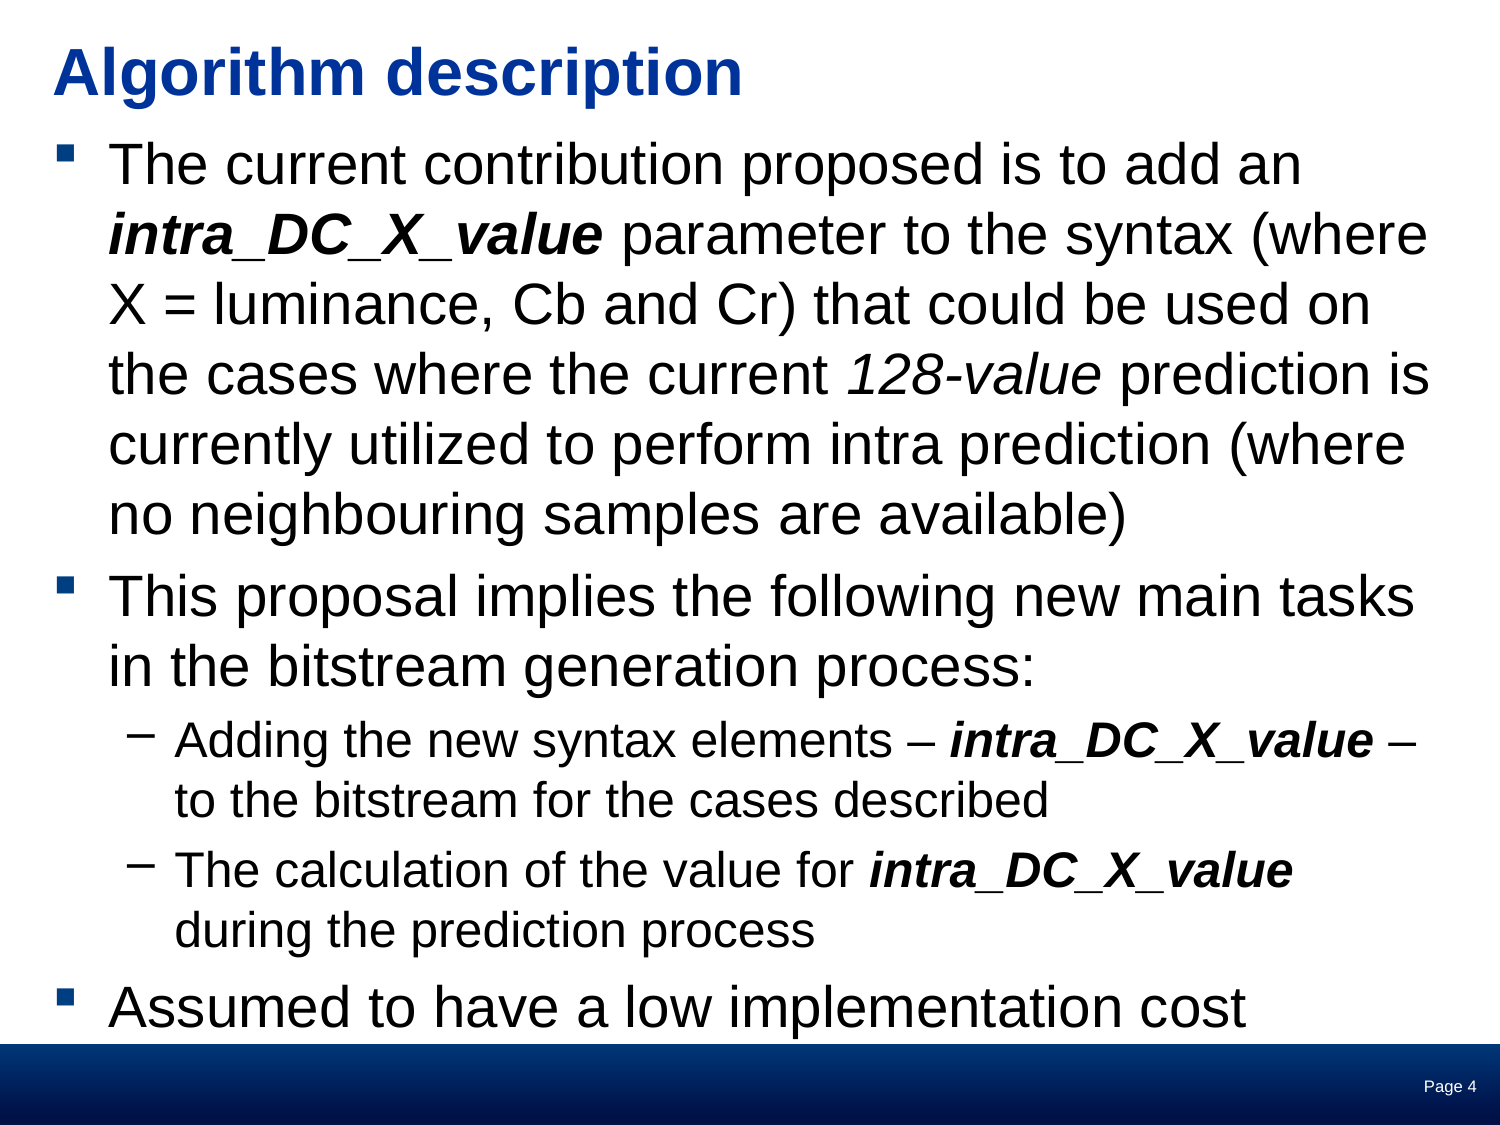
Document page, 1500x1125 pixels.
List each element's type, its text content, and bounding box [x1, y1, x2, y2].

title Algorithm description [37, 0, 1463, 152]
picture [0, 1044, 1500, 1125]
list The current contribution proposed is to add an intra_DC_X_value parameter to the syntax (where X = luminance, Cb and Cr) that could be used on the cases where the current 128-value prediction is currently utilized to perform intra prediction (where no neighbouring samples are available) This proposal implies the following new main tasks in the bitstream generation process: Adding the new syntax elements – intra_DC_X_value – to the bitstream for the cases described The calculation of the value for intra_DC_X_value during the prediction process Assumed to have a low implementation cost [37, 118, 1462, 1013]
